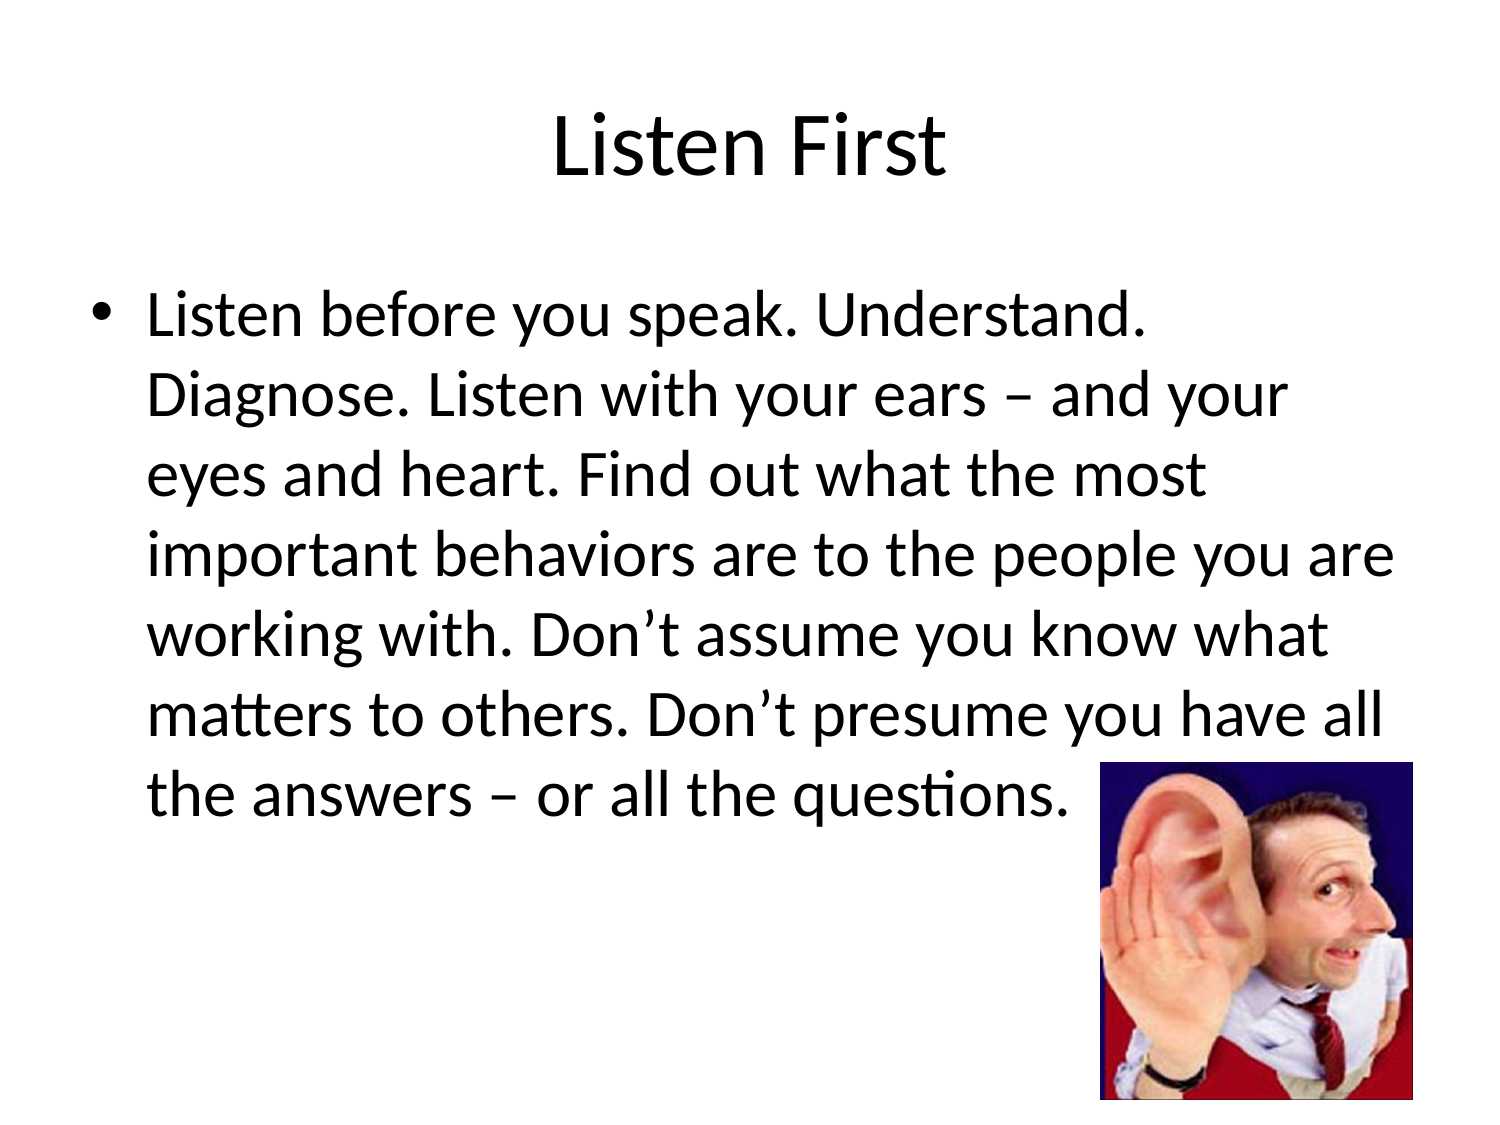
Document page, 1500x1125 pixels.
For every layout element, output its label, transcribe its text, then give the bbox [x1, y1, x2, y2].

list Listen before you speak. Understand. Diagnose. Listen with your ears – and your eyes and heart. Find out what the most important behaviors are to the people you are working with. Don’t assume you know what matters to others. Don’t presume you have all the answers – or all the questions. [75, 262, 1425, 1005]
picture [1099, 762, 1413, 1101]
title Listen First [75, 45, 1425, 233]
